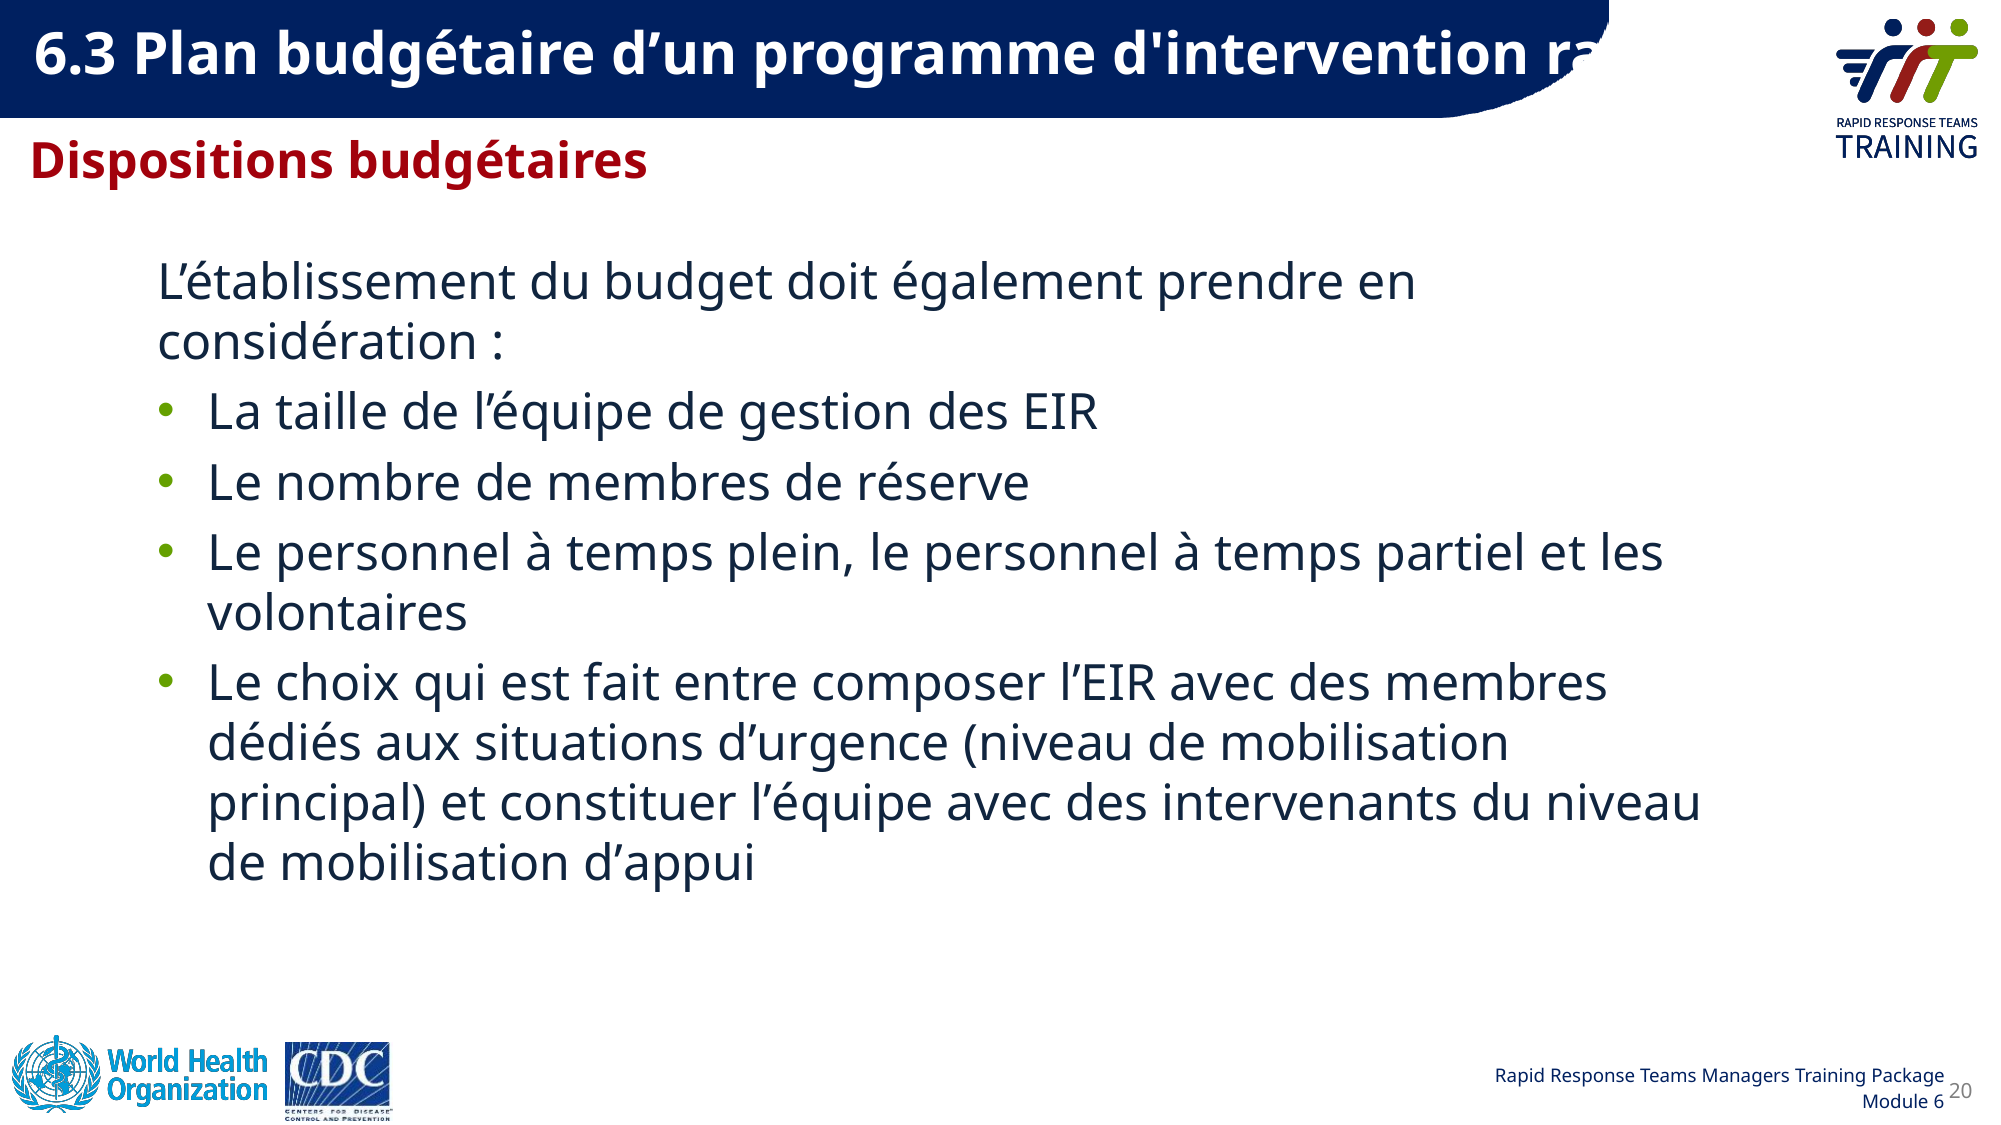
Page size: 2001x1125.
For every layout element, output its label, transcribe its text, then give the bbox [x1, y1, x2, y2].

picture [0, 0, 1609, 118]
slide_number 20 [1926, 1070, 1996, 1123]
picture [71, 1053, 90, 1091]
picture [1835, 19, 1978, 167]
picture [285, 1042, 393, 1121]
picture [36, 1088, 78, 1105]
picture [24, 1054, 36, 1087]
picture [12, 1083, 48, 1113]
text_box Dispositions budgétaires [26, 125, 1115, 189]
picture [40, 1062, 47, 1070]
picture [12, 1035, 54, 1068]
picture [22, 1062, 26, 1077]
list L’établissement du budget doit également prendre en considération : La taille de l’équipe de gestion des EIR Le nombre de membres de réserve Le personnel à temps plein, le personnel à temps partiel et les volontaires Le choix qui est fait entre composer lʼEIR avec des membres dédiés aux situations dʼurgence (niveau de mobilisation principal) et constituer lʼéquipe avec des intervenants du niveau de mobilisation dʼappui [143, 241, 1733, 1010]
picture [59, 1035, 267, 1113]
picture [46, 1056, 54, 1062]
picture [30, 1083, 37, 1091]
picture [50, 1108, 62, 1113]
text_box 6.3 Plan budgétaire dʼun programme d'intervention rapide [26, 16, 1851, 121]
picture [34, 1054, 43, 1078]
